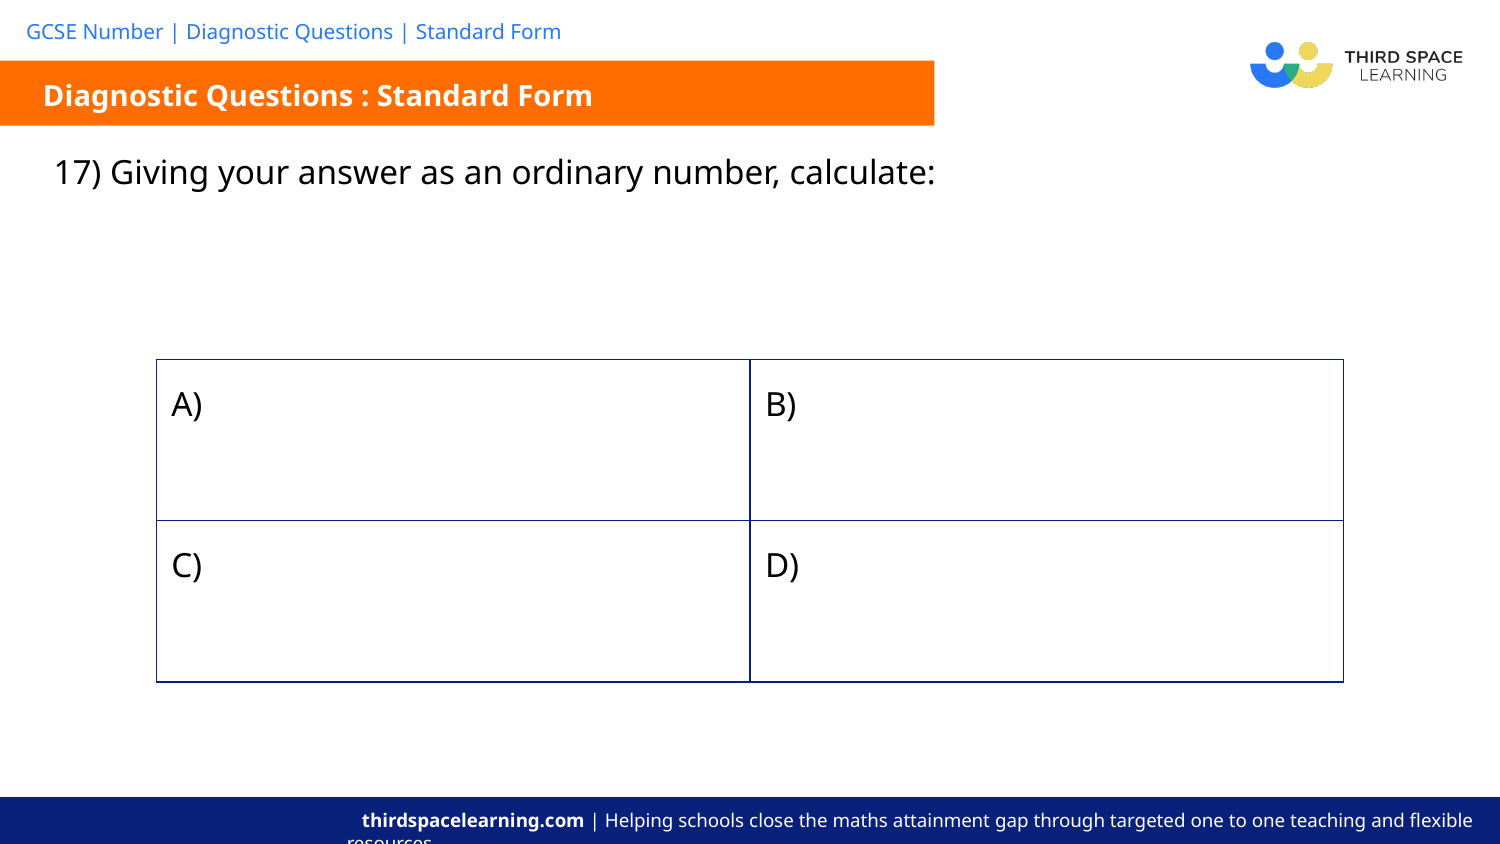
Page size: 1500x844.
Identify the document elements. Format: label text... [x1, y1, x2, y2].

picture [1250, 33, 1465, 99]
text_box Diagnostic Questions : Standard Form [27, 61, 778, 127]
